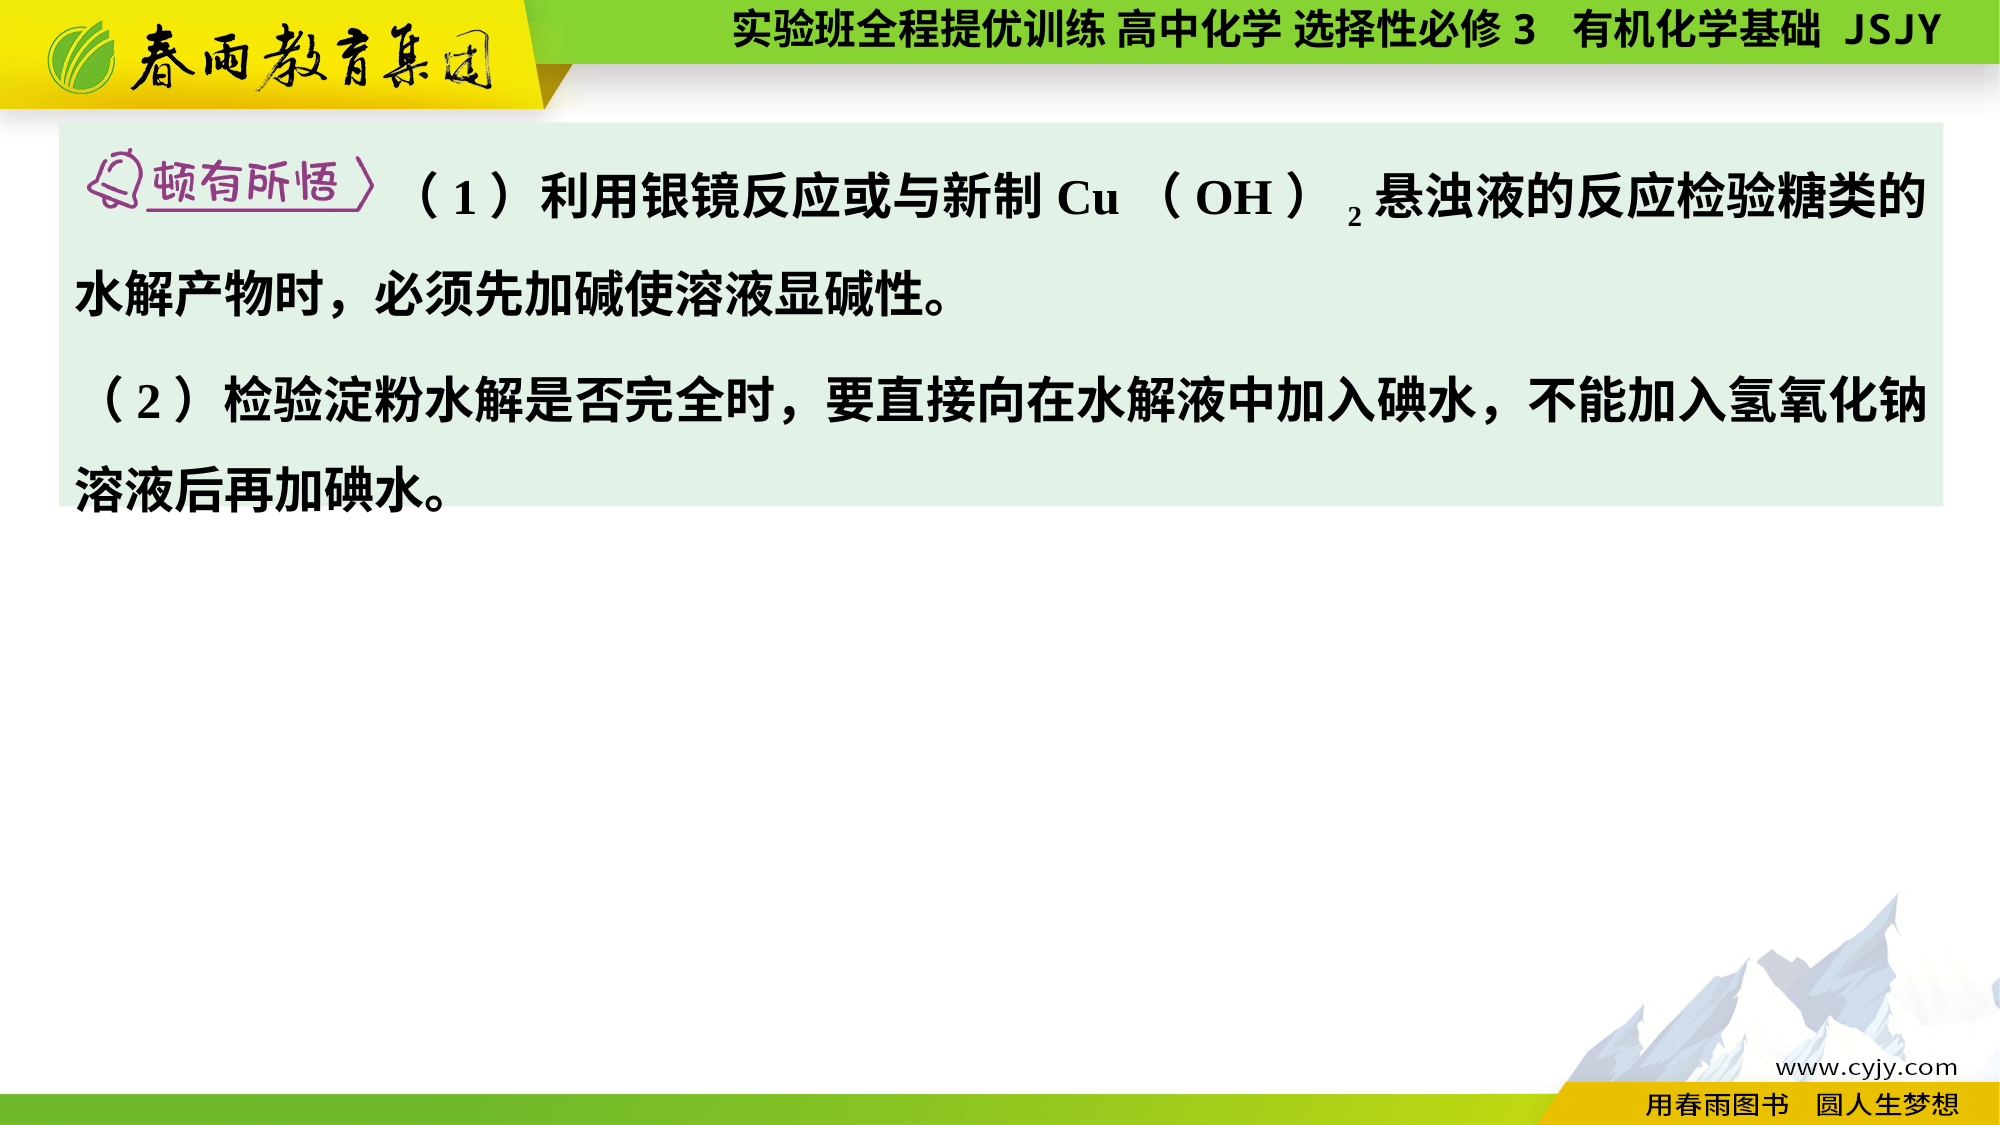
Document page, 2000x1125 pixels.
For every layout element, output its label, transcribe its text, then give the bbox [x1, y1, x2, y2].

list （1）利用银镜反应或与新制Cu（OH）2悬浊液的反应检验糖类的水解产物时，必须先加碱使溶液显碱性。 （2）检验淀粉水解是否完全时，要直接向在水解液中加入碘水，不能加入氢氧化钠溶液后再加碘水。 [59, 122, 1944, 507]
picture [0, 0, 2000, 1125]
